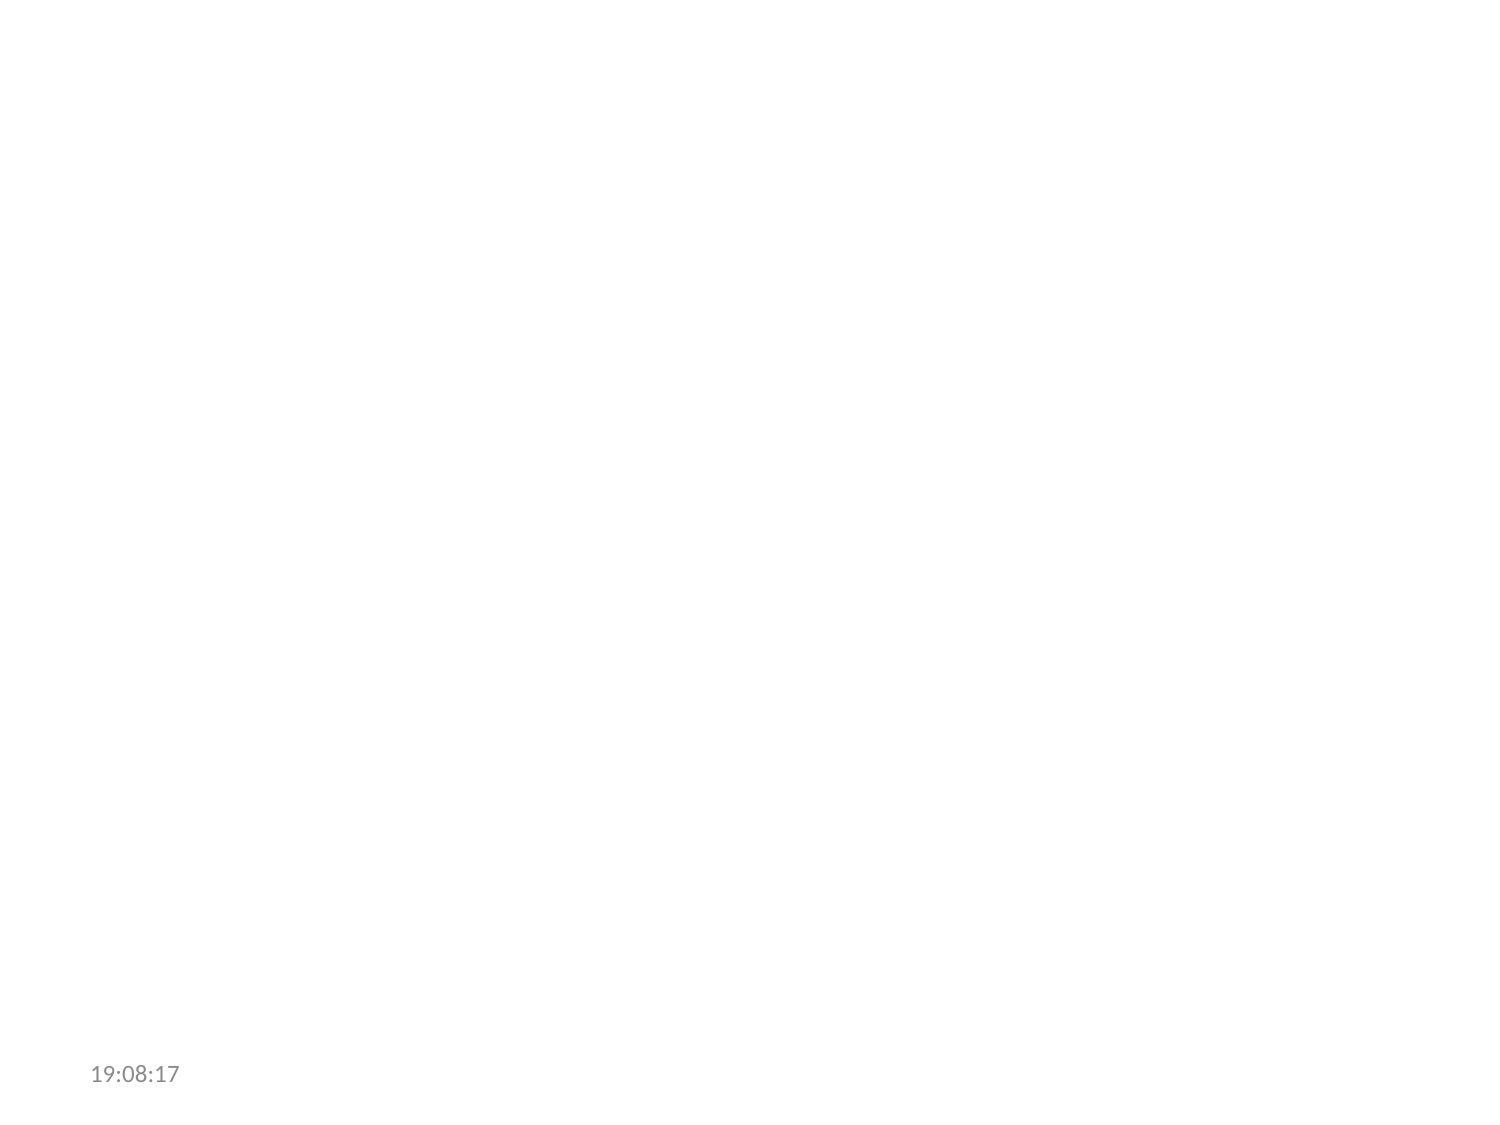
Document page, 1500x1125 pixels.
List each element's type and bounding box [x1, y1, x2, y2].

slide_number [75, 1042, 425, 1103]
